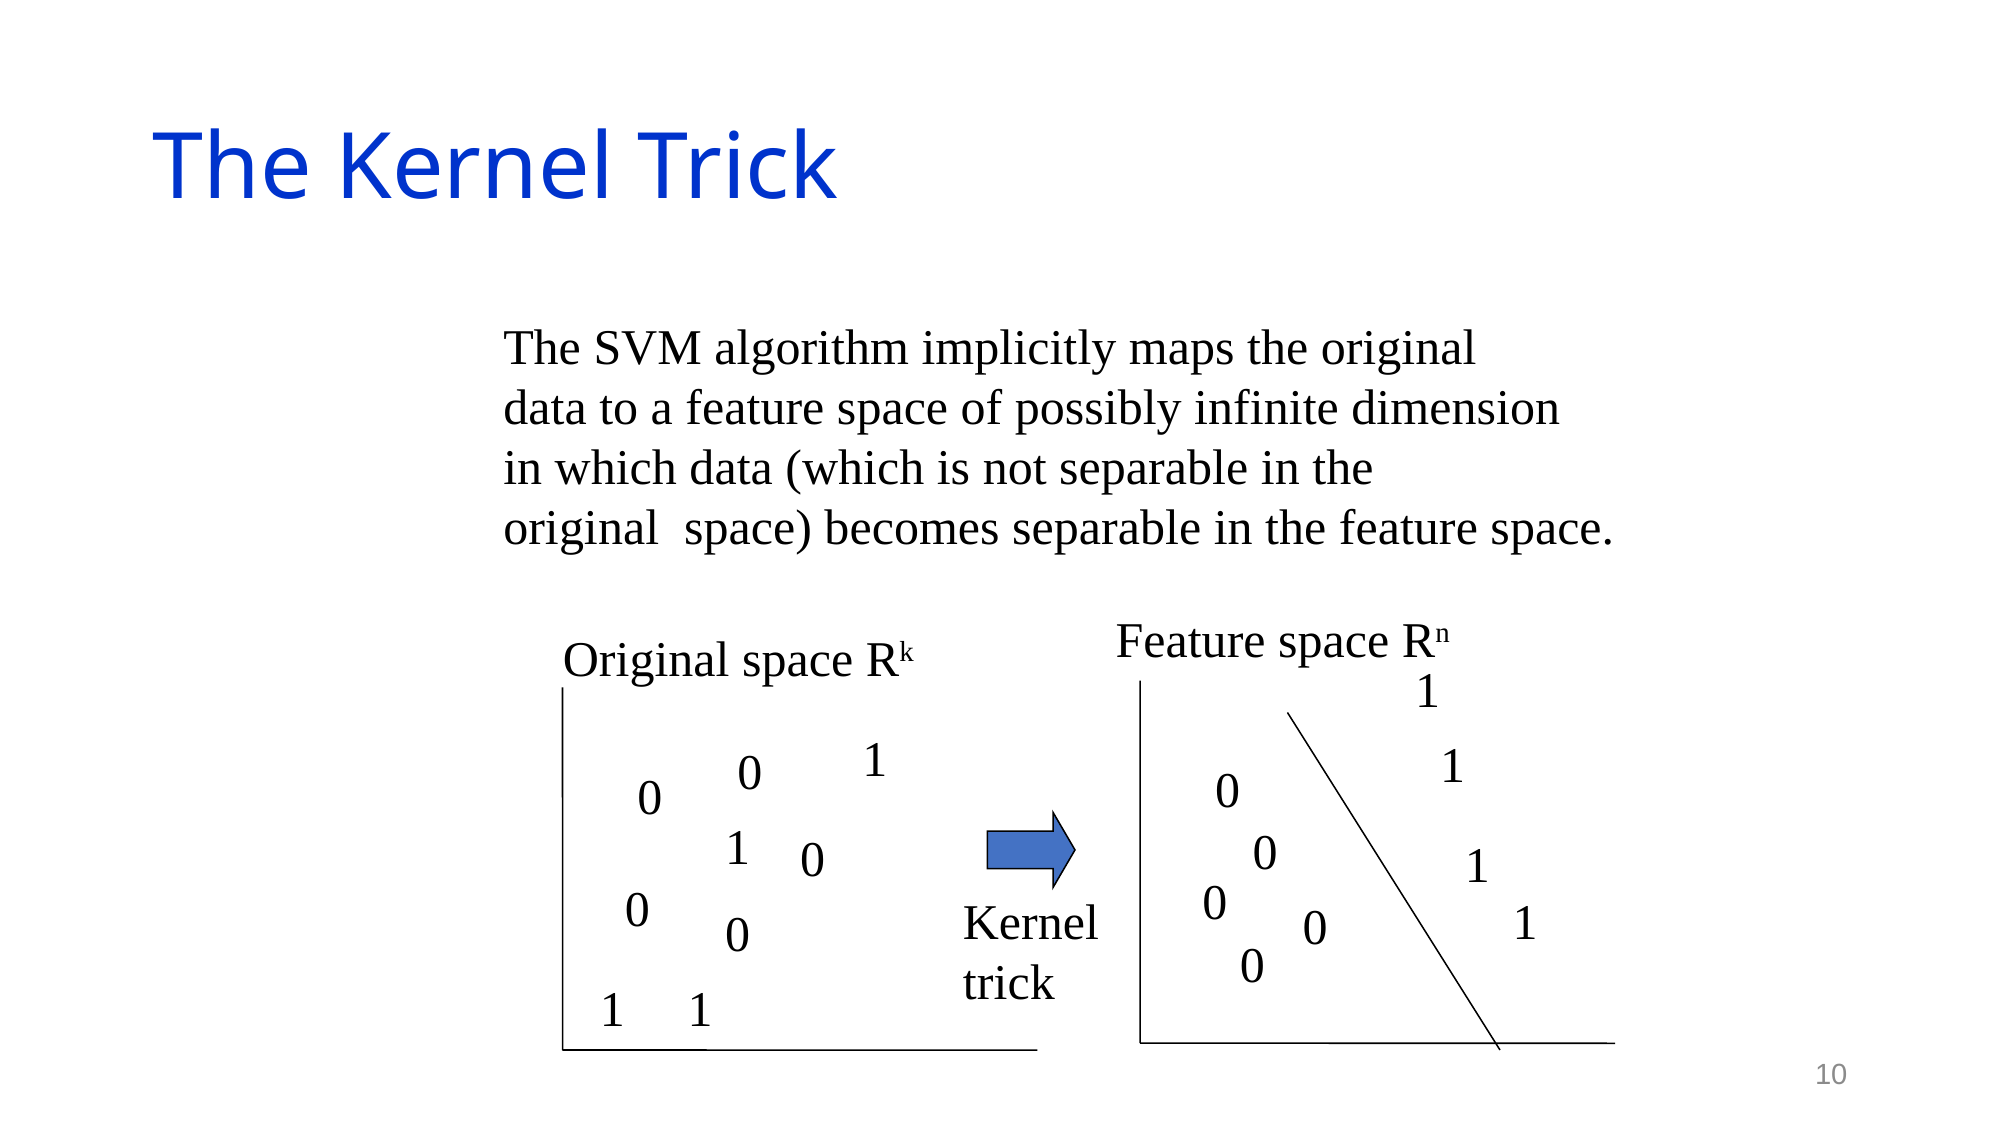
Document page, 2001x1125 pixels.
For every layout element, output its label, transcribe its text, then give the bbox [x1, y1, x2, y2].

text_box 0 [622, 756, 678, 832]
text_box 0 [1237, 812, 1293, 888]
text_box [987, 812, 1075, 881]
text_box 0 [785, 819, 840, 894]
text_box 1 [1400, 675, 1455, 725]
text_box 0 [1200, 749, 1255, 825]
text_box Kernel trick [948, 881, 1115, 1017]
text_box 1 [585, 969, 640, 1044]
text_box Feature space Rn [1100, 599, 1465, 675]
text_box 0 [610, 869, 665, 944]
text_box 1 [710, 806, 765, 882]
text_box 0 [722, 731, 778, 807]
text_box 1 [1450, 824, 1505, 900]
text_box 0 [710, 894, 765, 969]
text_box 1 [1497, 881, 1553, 957]
text_box 0 [1187, 862, 1243, 938]
text_box 0 [1225, 924, 1280, 1000]
title The Kernel Trick [137, 59, 1863, 278]
text_box 1 [1425, 724, 1480, 800]
text_box The SVM algorithm implicitly maps the original data to a feature space of possibly infinite dimension in which data (which is not separable in the original space) becomes separable in the feature space. [488, 306, 1630, 562]
text_box 0 [1287, 887, 1343, 963]
slide_number 10 [1412, 1042, 1863, 1103]
text_box Original space Rk [548, 619, 929, 694]
text_box 1 [672, 969, 728, 1044]
text_box 1 [847, 719, 903, 794]
